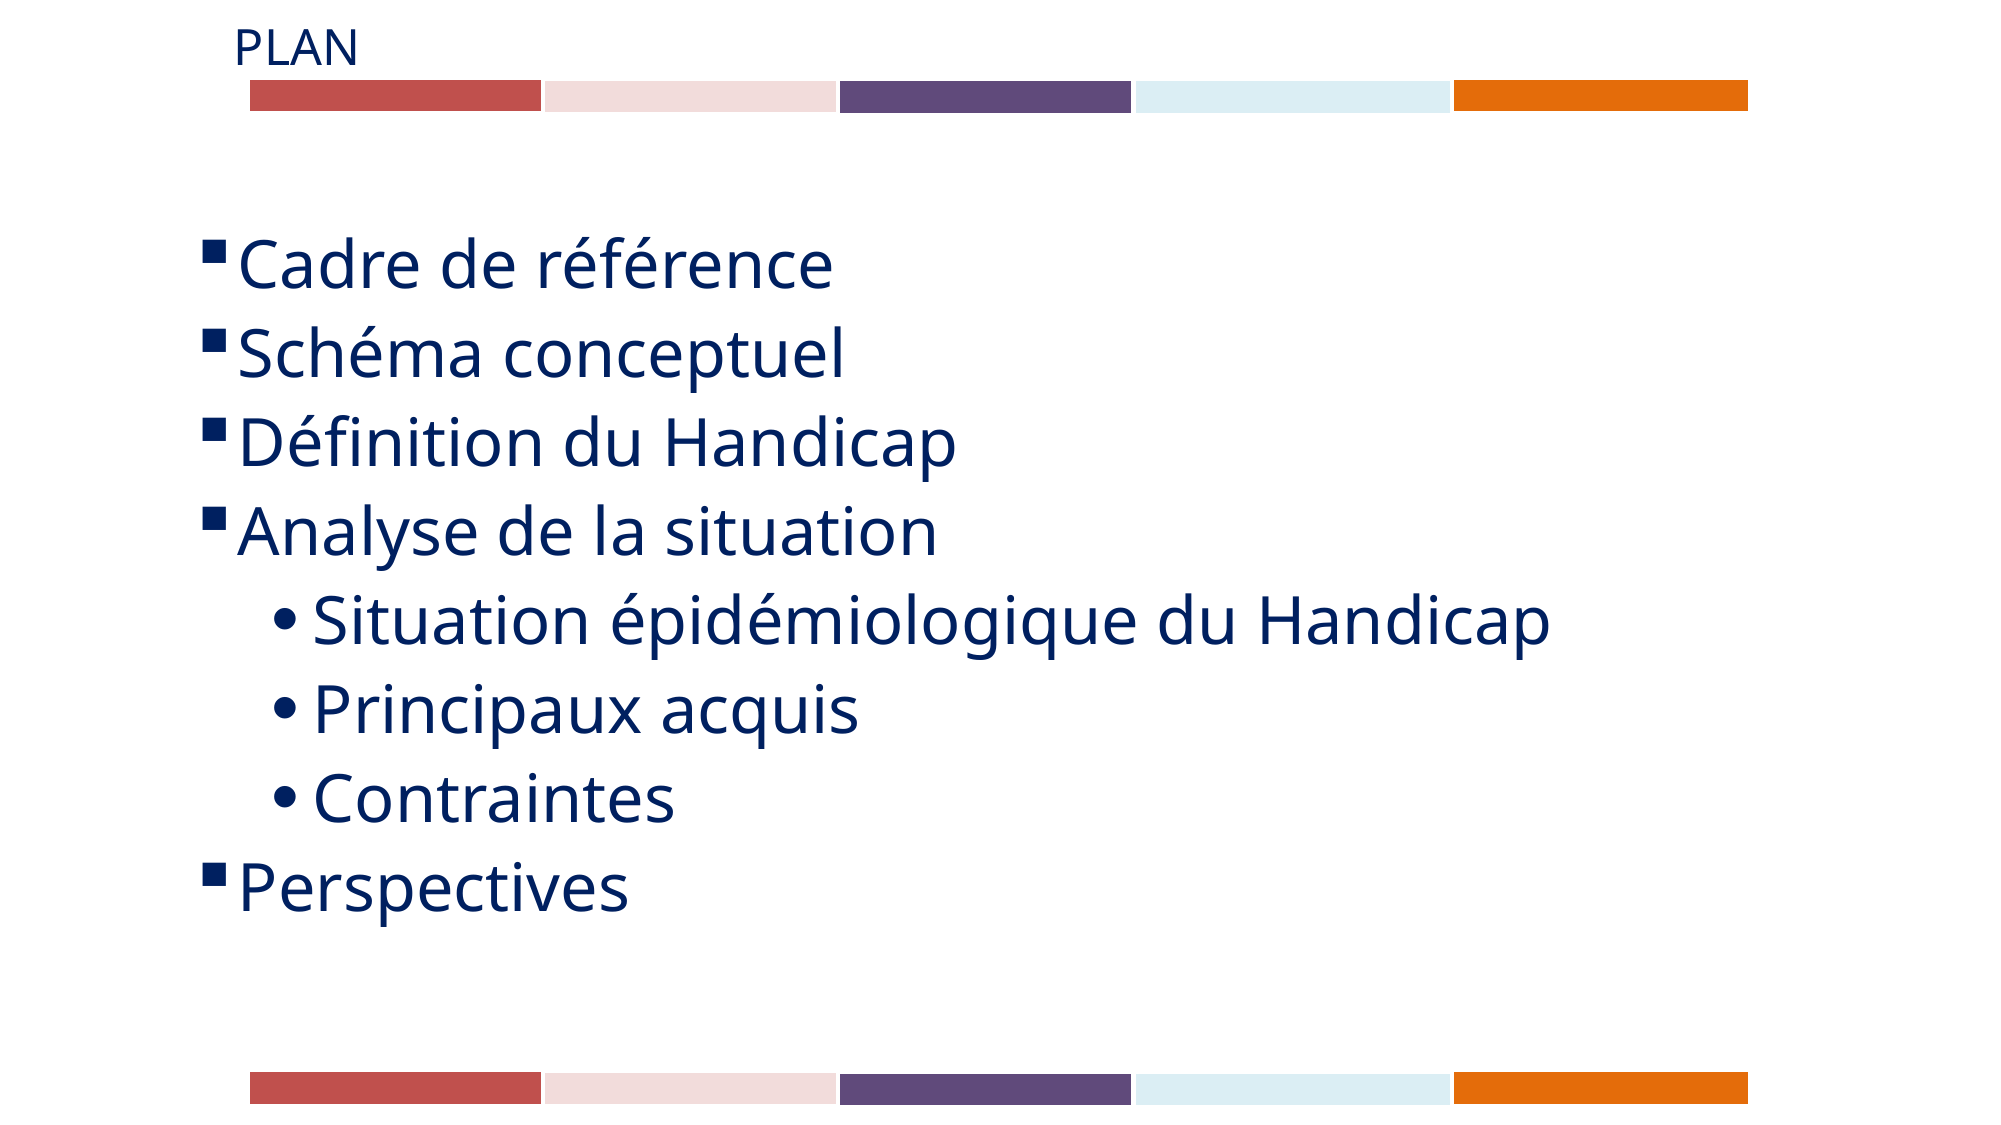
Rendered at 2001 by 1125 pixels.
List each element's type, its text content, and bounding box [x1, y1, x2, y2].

text_box Cadre de référence Schéma conceptuel Définition du Handicap Analyse de la situation Situation épidémiologique du Handicap Principaux acquis Contraintes Perspectives [179, 214, 2000, 933]
text_box [246, 1068, 545, 1108]
text_box [541, 1069, 840, 1108]
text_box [247, 77, 1751, 116]
text_box PLAN [203, 0, 1010, 145]
text_box [836, 1070, 1136, 1109]
text_box [1136, 1070, 1454, 1109]
text_box [1448, 1068, 1752, 1108]
